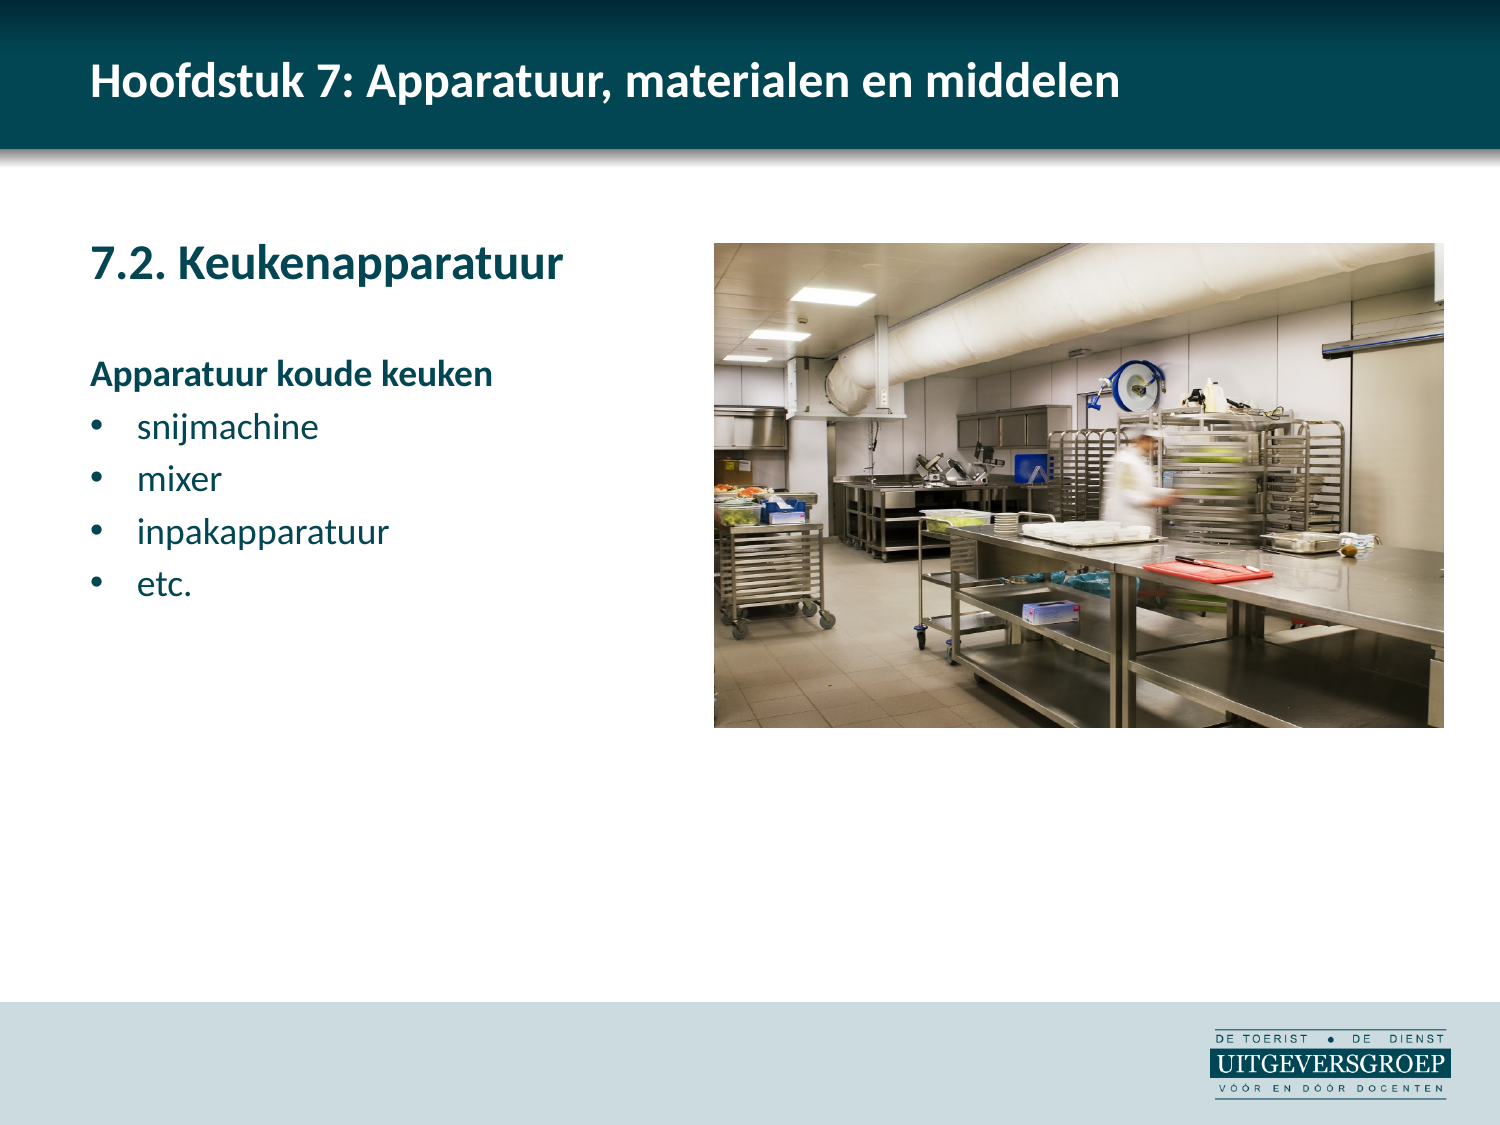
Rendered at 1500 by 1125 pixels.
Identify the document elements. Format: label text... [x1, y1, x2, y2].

picture [714, 243, 1444, 729]
list 7.2. Keukenapparatuur Apparatuur koude keuken snijmachine mixer inpakapparatuur etc. [75, 221, 1425, 965]
title Hoofdstuk 7: Apparatuur, materialen en middelen [75, 0, 1425, 172]
picture [1210, 1021, 1451, 1106]
